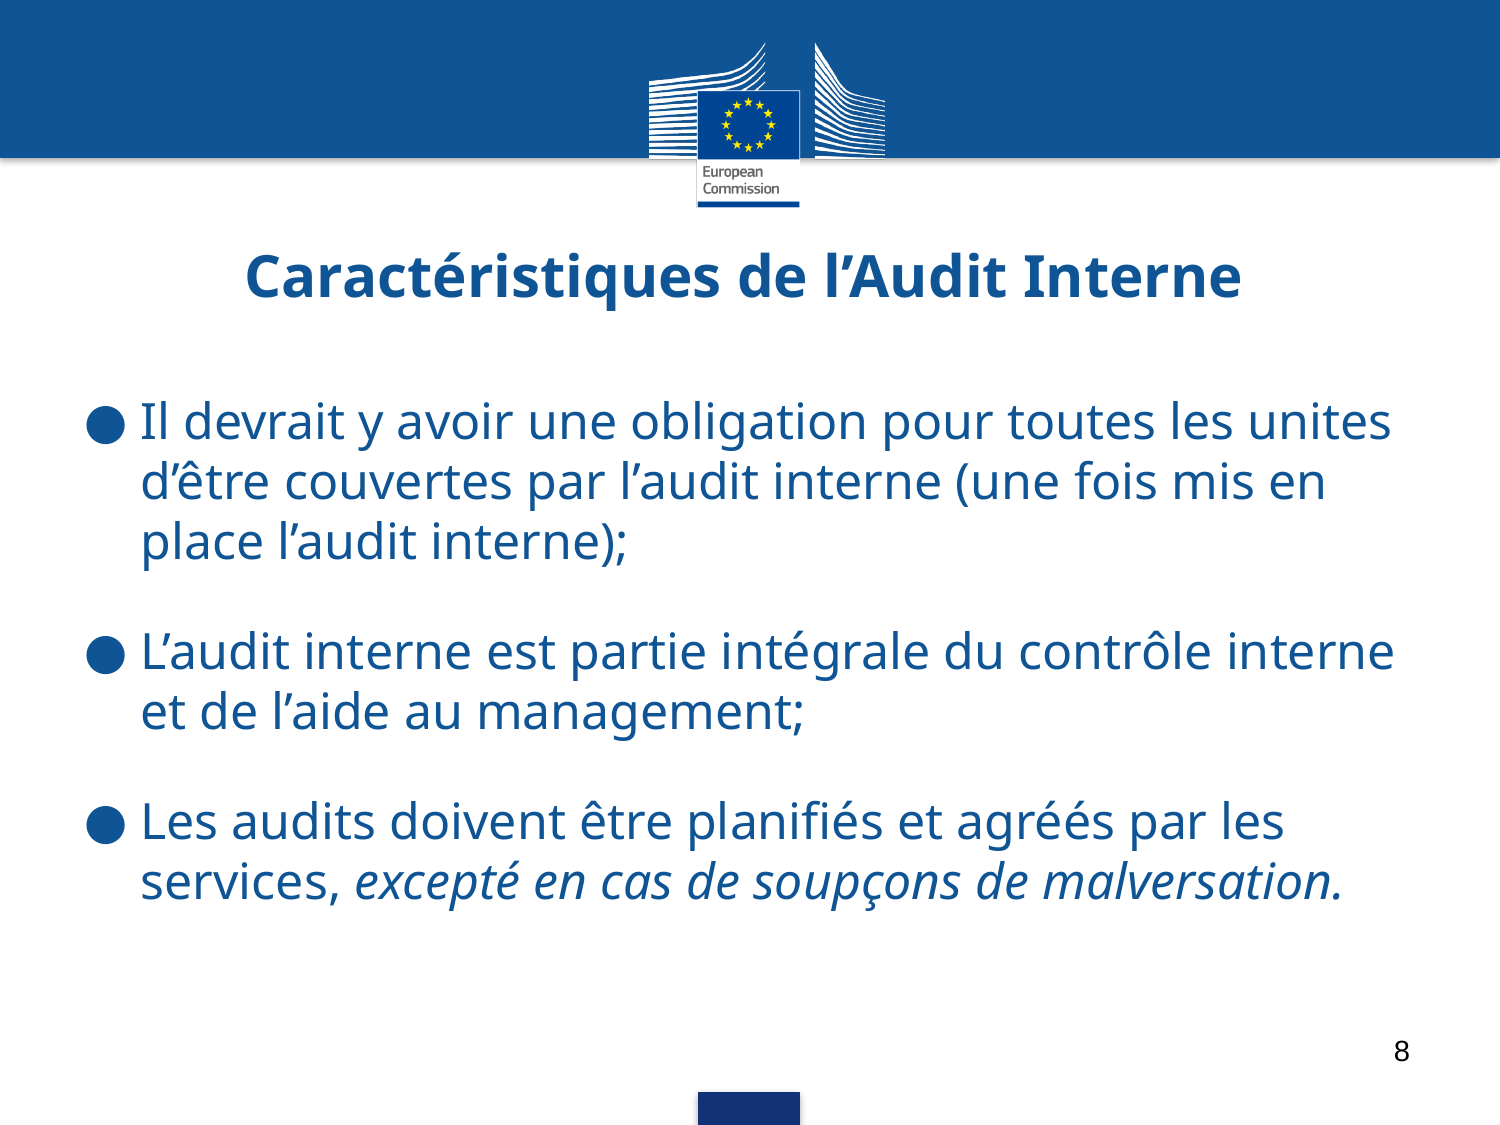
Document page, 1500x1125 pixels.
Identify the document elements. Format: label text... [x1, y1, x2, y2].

list Il devrait y avoir une obligation pour toutes les unites d’être couvertes par l’audit interne (une fois mis en place l’audit interne); L’audit interne est partie intégrale du contrôle interne et de l’aide au management; Les audits doivent être planifiés et agréés par les services, excepté en cas de soupçons de malversation. [68, 381, 1420, 1103]
title Caractéristiques de l’Audit Interne [0, 209, 1495, 339]
picture [649, 42, 885, 208]
slide_number 8 [1074, 1024, 1426, 1103]
